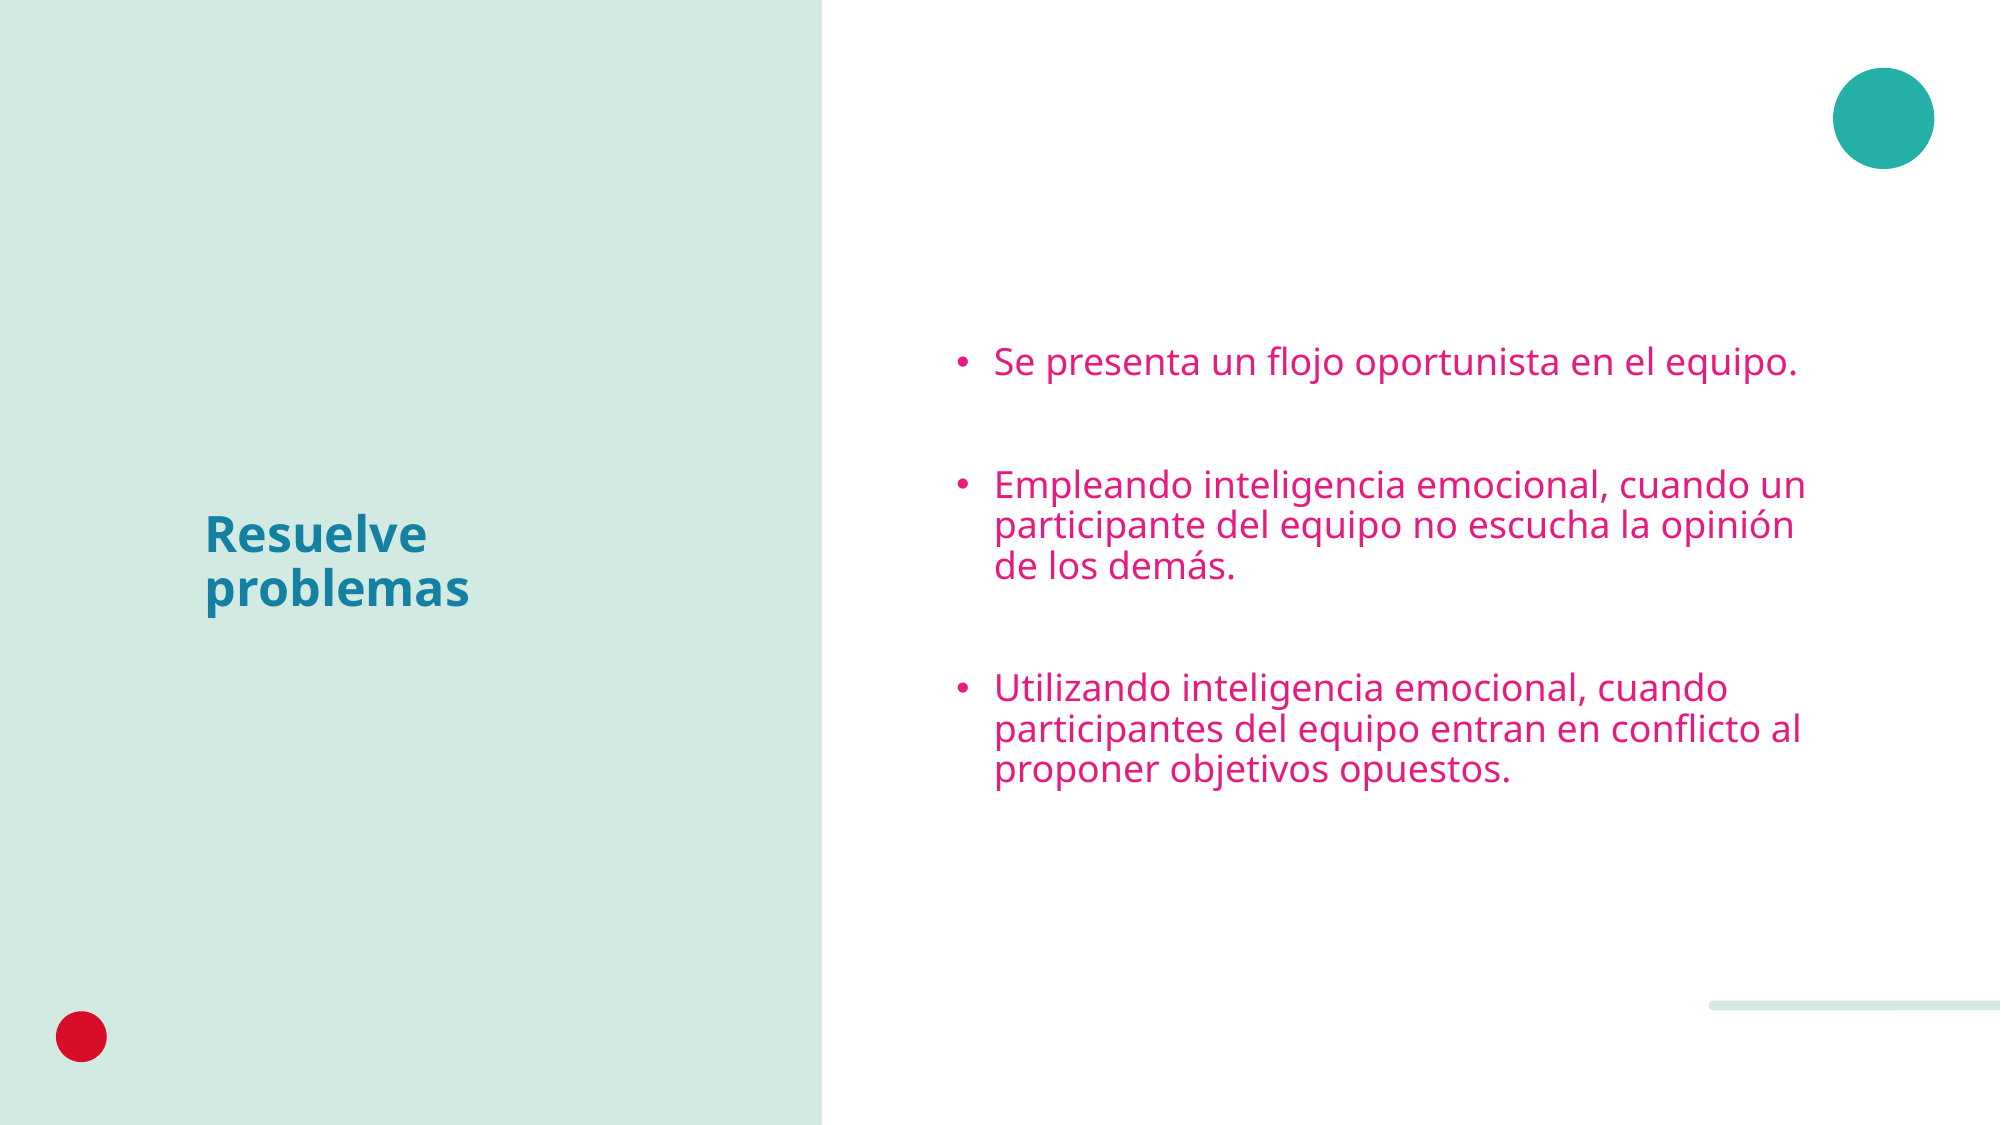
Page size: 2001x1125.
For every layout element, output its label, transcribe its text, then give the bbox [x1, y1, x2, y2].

title Resuelve problemas [189, 500, 648, 625]
text_box [1708, 1000, 2000, 1011]
text_box Se presenta un flojo oportunista en el equipo. Empleando inteligencia emocional, cuando un participante del equipo no escucha la opinión de los demás. Utilizando inteligencia emocional, cuando participantes del equipo entran en conflicto al proponer objetivos opuestos. [941, 335, 1863, 789]
